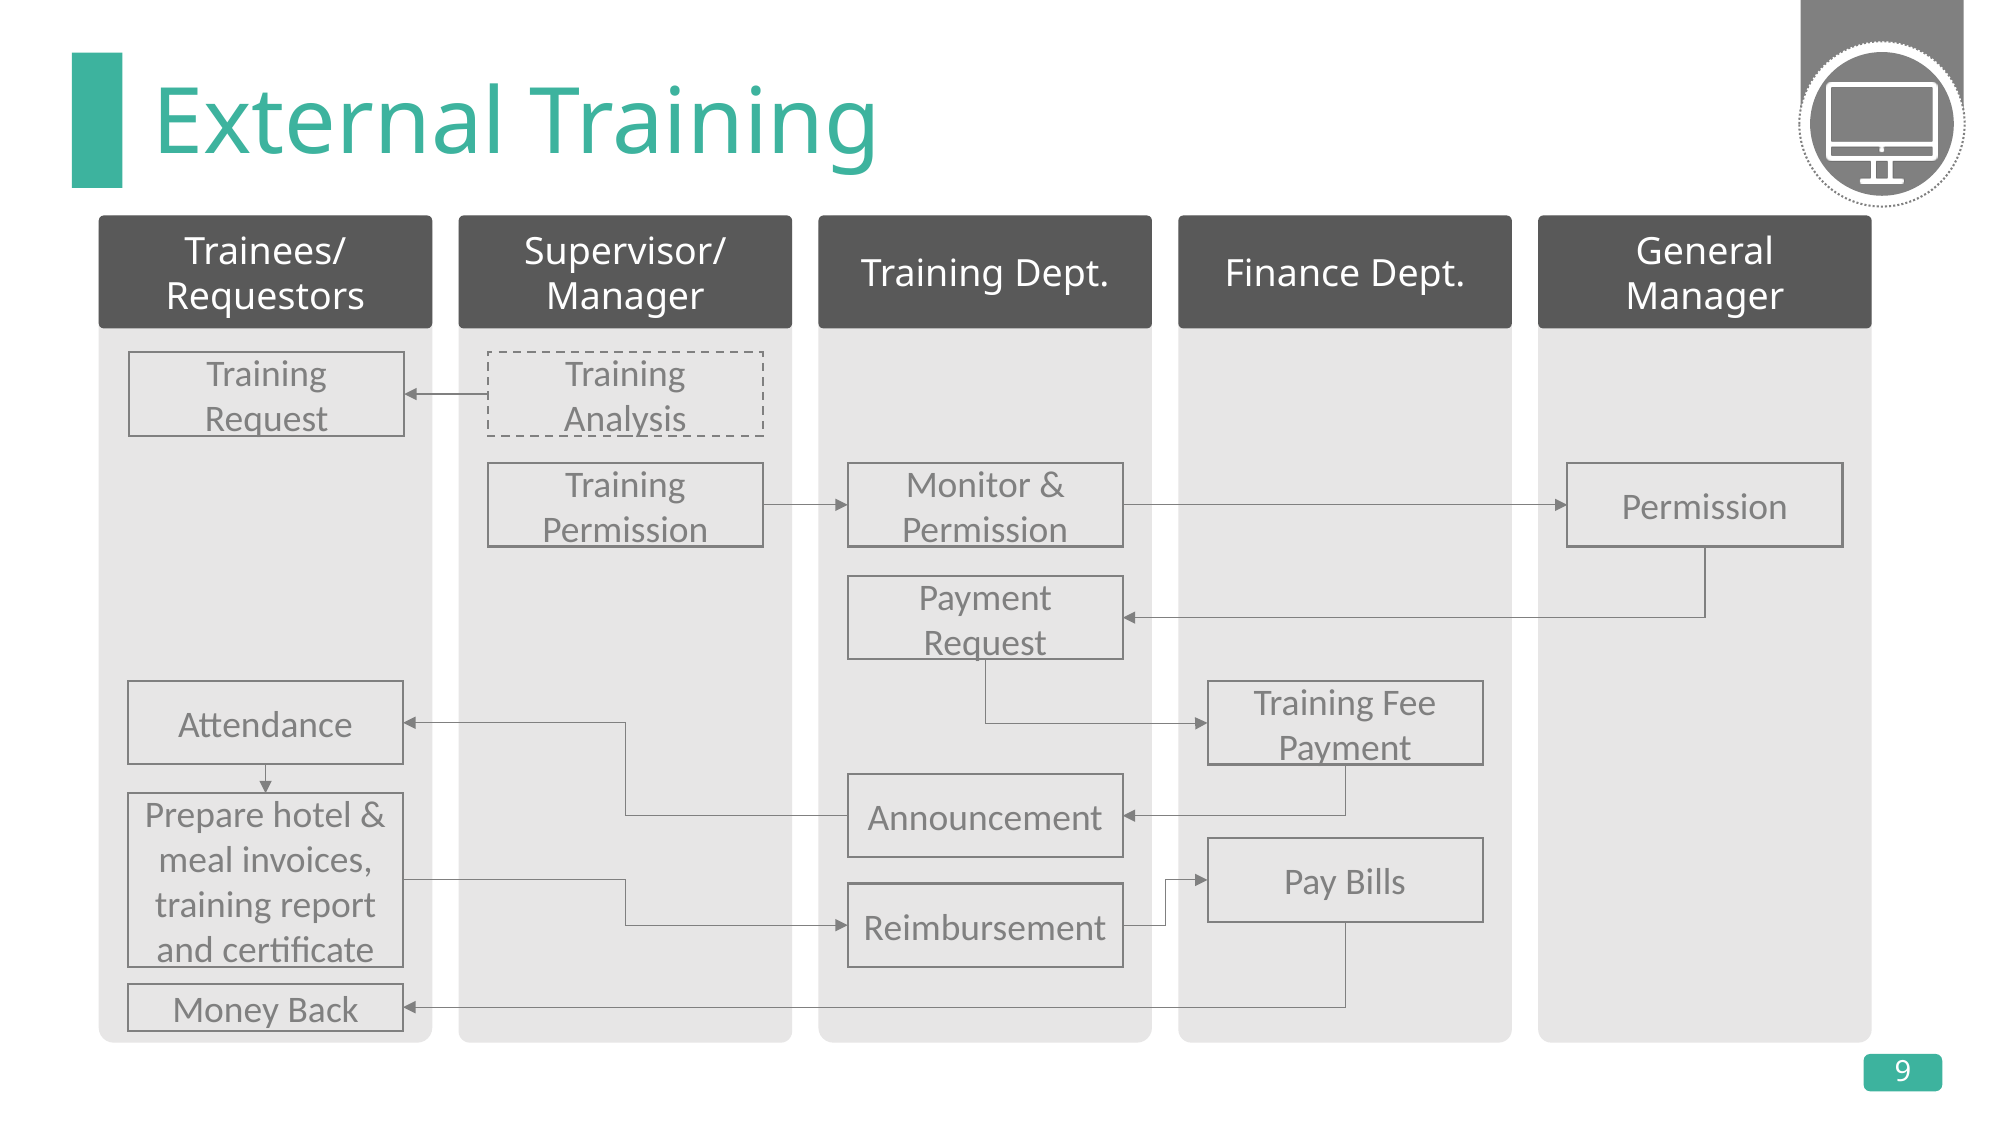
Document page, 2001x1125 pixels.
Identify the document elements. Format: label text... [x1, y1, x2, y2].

title External Training [137, 59, 1863, 188]
slide_number 9 [1677, 1042, 2000, 1103]
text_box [98, 215, 1872, 1043]
picture [1863, 82, 1938, 184]
